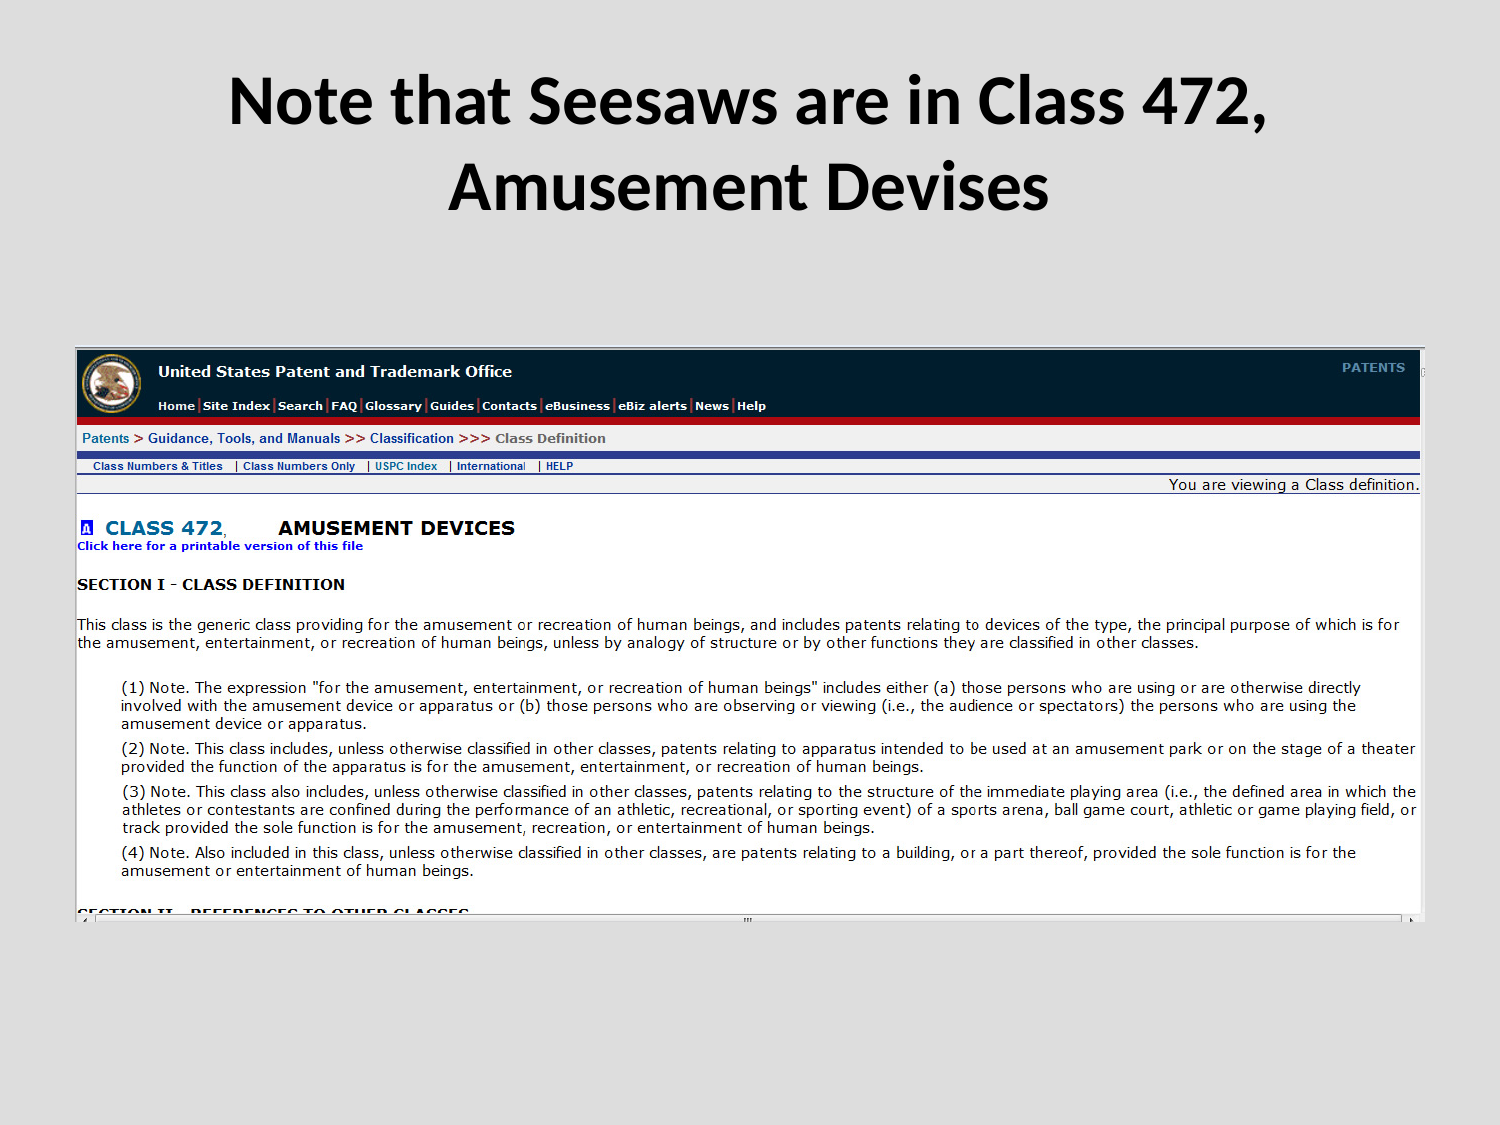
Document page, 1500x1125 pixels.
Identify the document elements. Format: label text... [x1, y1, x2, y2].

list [74, 345, 1426, 923]
title Note that Seesaws are in Class 472, Amusement Devises [75, 45, 1425, 233]
